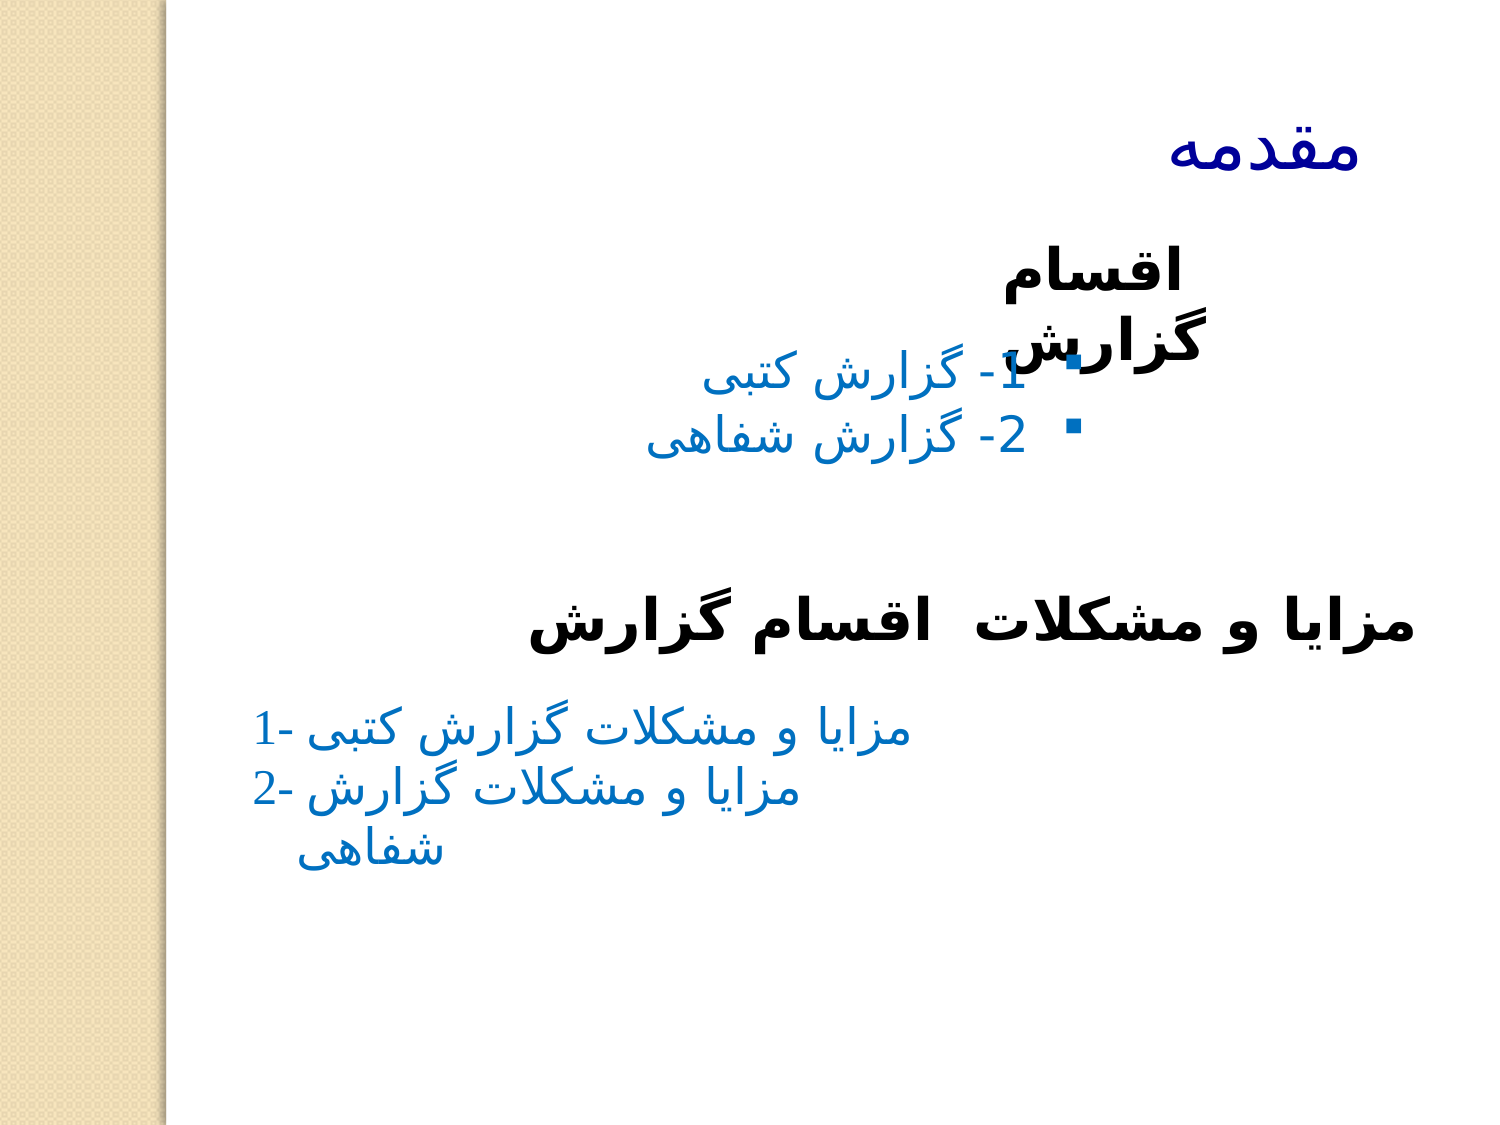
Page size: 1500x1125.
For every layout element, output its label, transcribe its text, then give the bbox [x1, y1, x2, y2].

text_box اقسام گزارش [987, 224, 1375, 380]
text_box 1- مزایا و مشکلات گزارش کتبی 2- مزایا و مشکلات گزارش شفاهی [224, 687, 975, 883]
text_box مزایا و مشکلات اقسام گزارش [512, 574, 1438, 730]
text_box مقدمه [1151, 87, 1403, 193]
text_box 1- گزارش کتبی 2- گزارش شفاهی [349, 337, 1100, 525]
